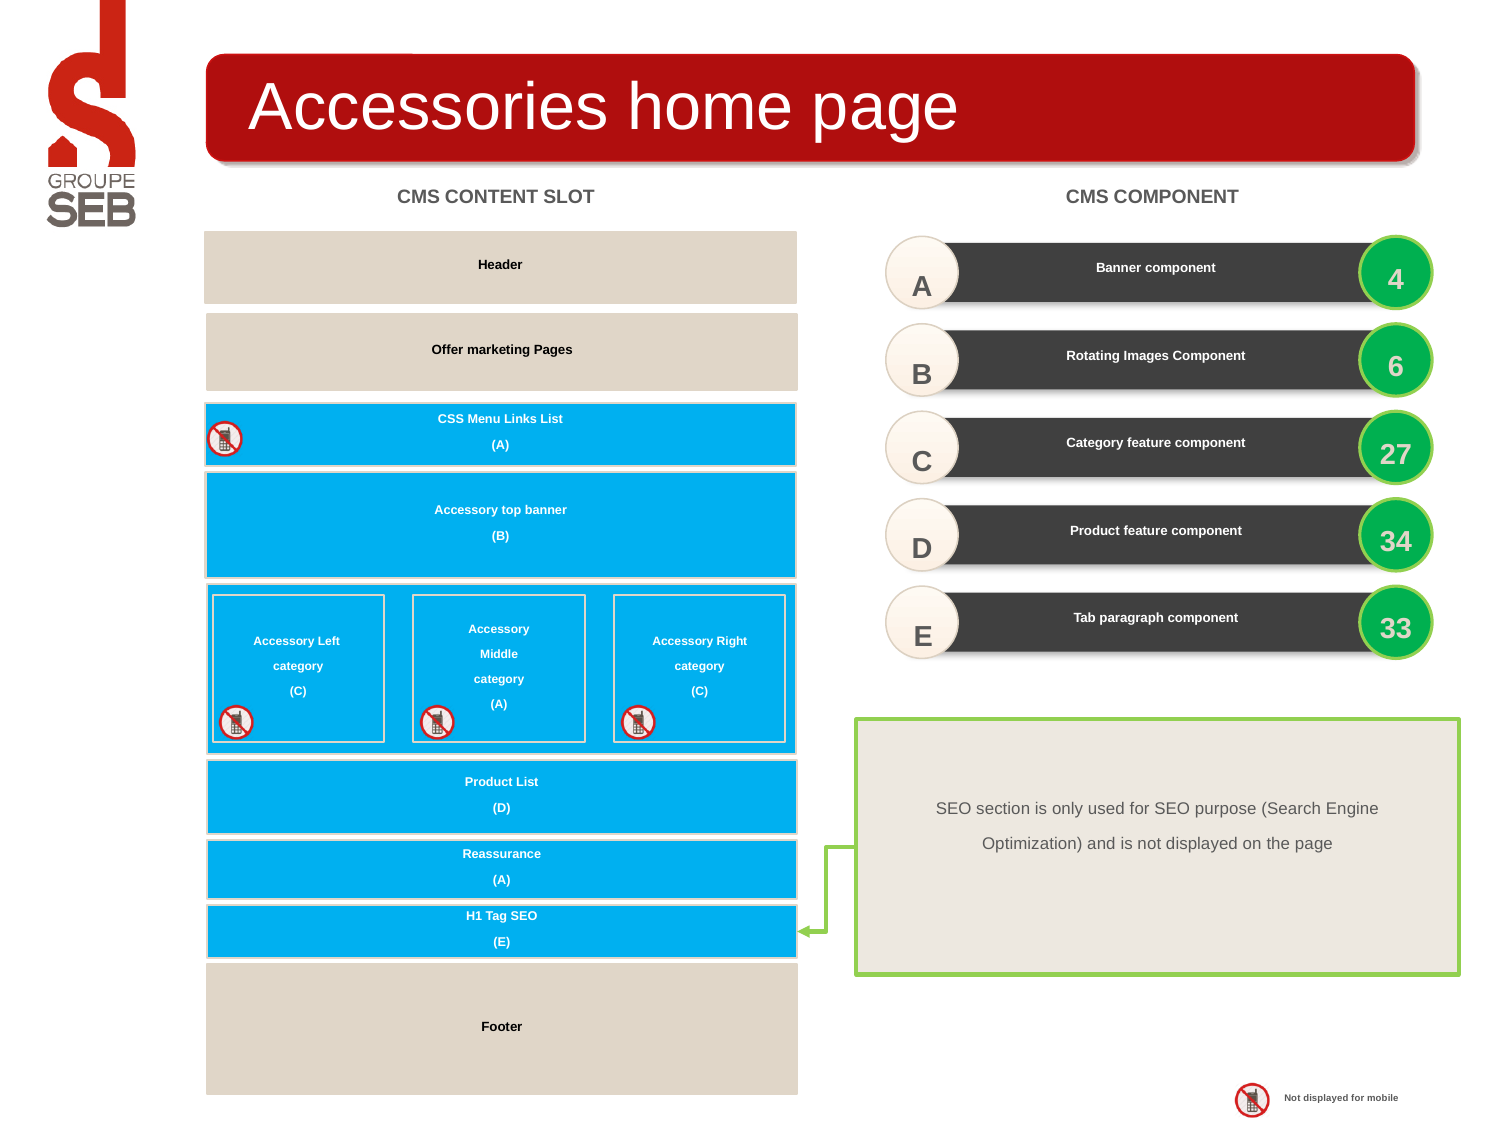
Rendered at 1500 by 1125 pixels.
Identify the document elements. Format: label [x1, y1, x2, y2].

picture [219, 705, 253, 739]
text_box [206, 584, 797, 755]
text_box [204, 962, 799, 1096]
title [234, 56, 1400, 149]
text_box [218, 172, 774, 228]
text_box [981, 172, 1324, 228]
text_box [203, 230, 798, 305]
text_box [885, 498, 1433, 572]
text_box [203, 470, 798, 580]
picture [621, 705, 655, 739]
text_box [1270, 1082, 1500, 1117]
picture [0, 0, 182, 266]
text_box [885, 236, 1433, 309]
text_box [204, 719, 1459, 975]
text_box [885, 585, 1433, 659]
text_box [203, 401, 798, 468]
picture [206, 421, 242, 456]
text_box [204, 758, 799, 836]
text_box [885, 410, 1433, 484]
text_box [885, 323, 1433, 397]
picture [1233, 1081, 1270, 1118]
text_box [205, 312, 799, 392]
picture [420, 705, 454, 739]
